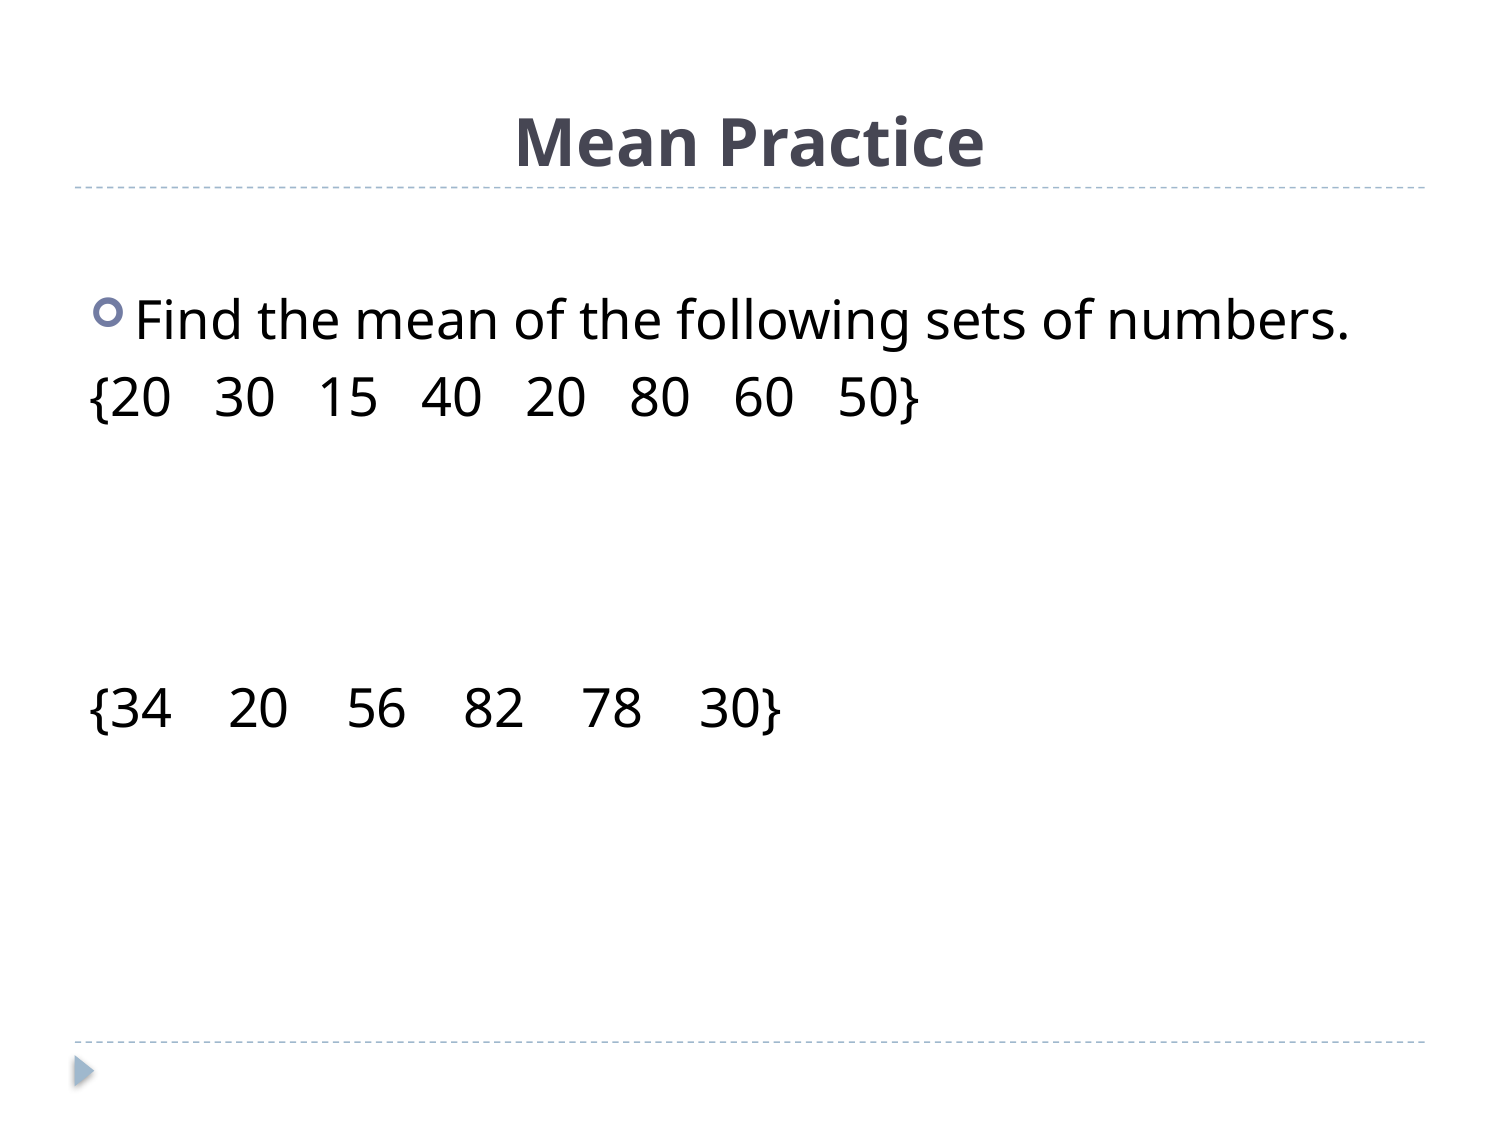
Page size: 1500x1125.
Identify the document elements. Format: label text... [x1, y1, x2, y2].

title Mean Practice [75, 24, 1425, 188]
list Find the mean of the following sets of numbers. {20 30 15 40 20 80 60 50} {34 20 56 82 78 30} [75, 200, 1425, 1010]
